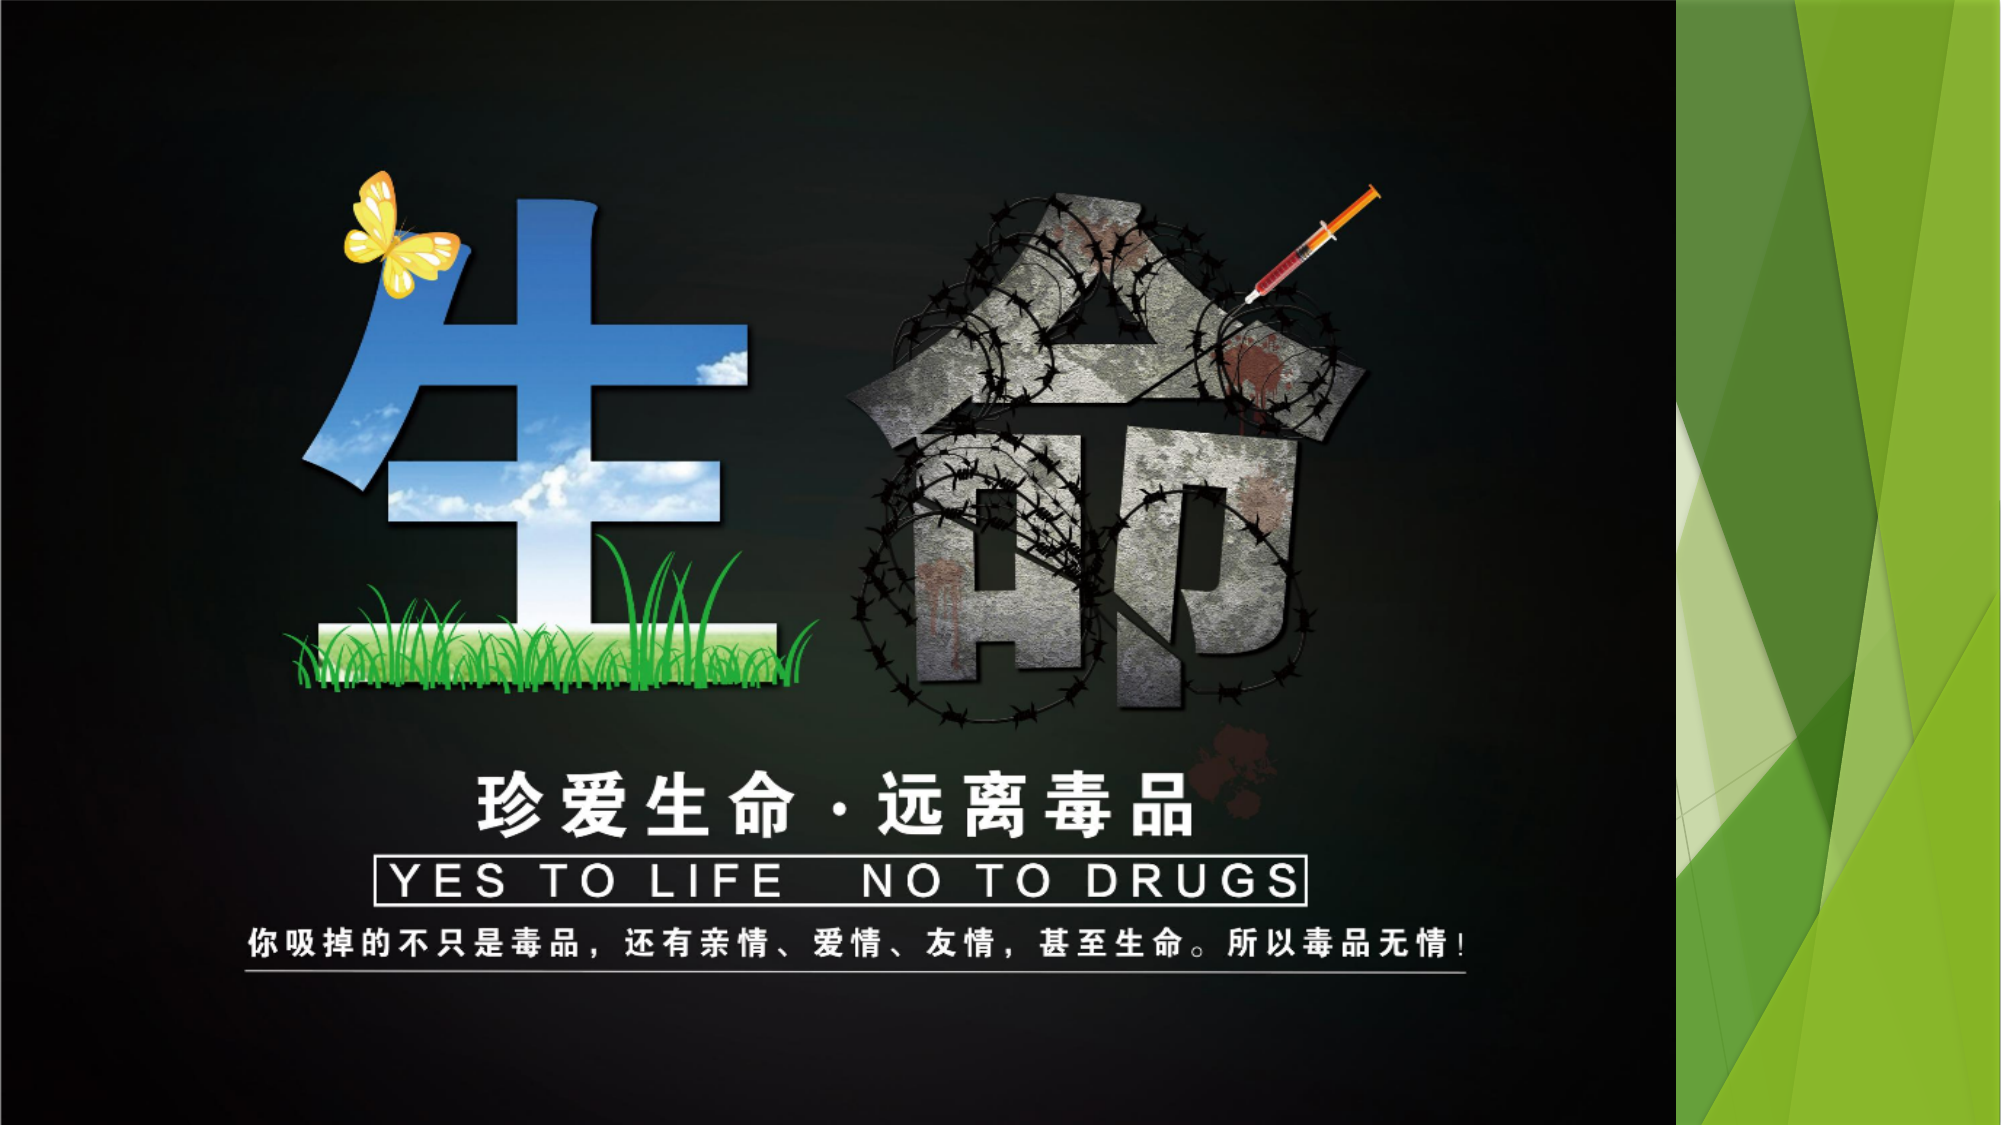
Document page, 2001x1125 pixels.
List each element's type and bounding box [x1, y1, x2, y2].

picture [0, 0, 1677, 1125]
